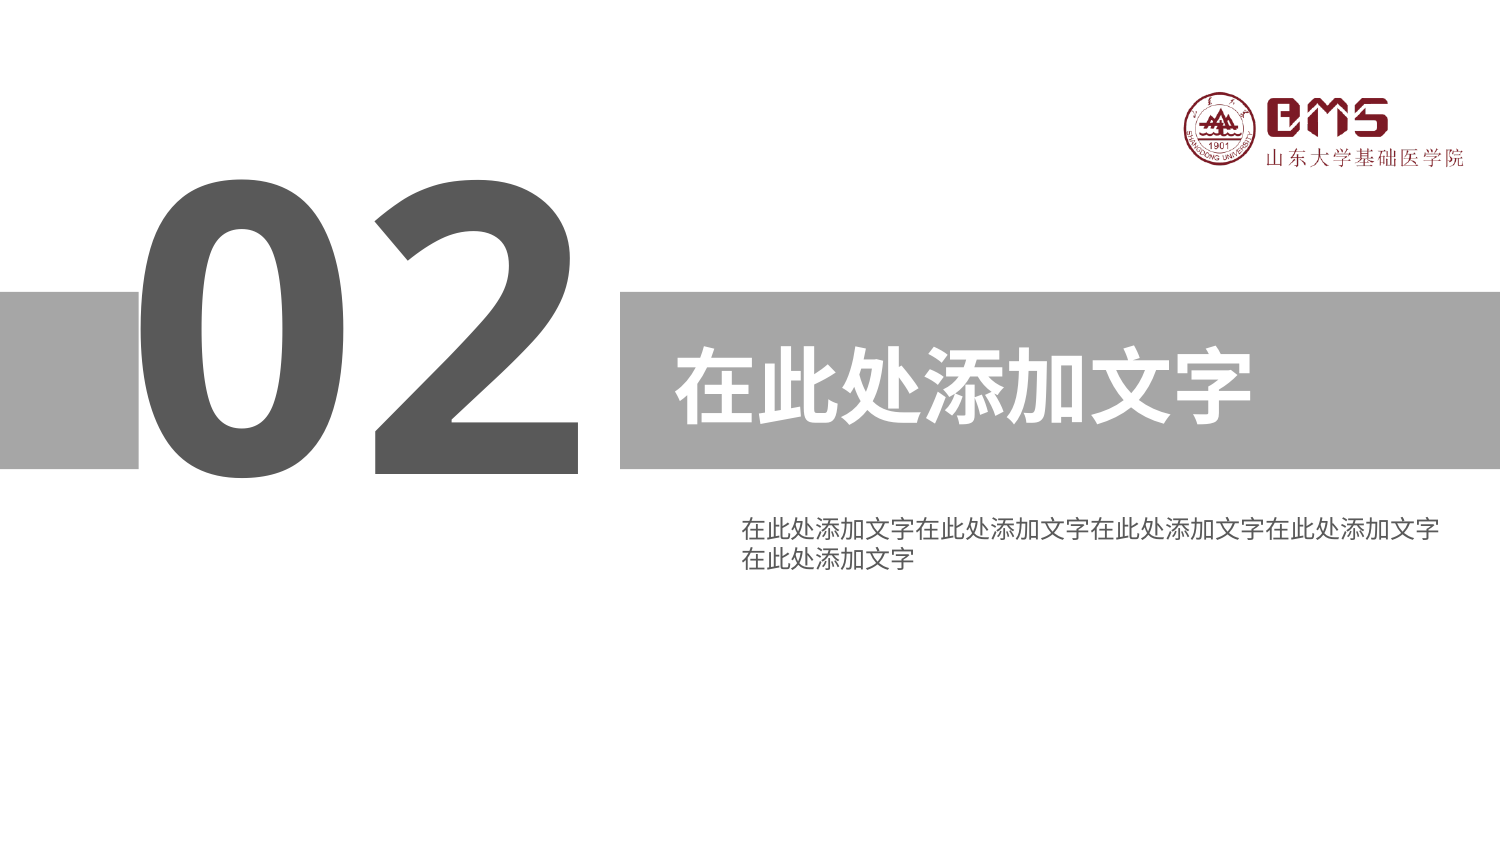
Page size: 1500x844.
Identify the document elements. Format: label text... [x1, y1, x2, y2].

text_box [0, 290, 112, 471]
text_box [619, 291, 1500, 470]
text_box 在此处添加文字在此处添加文字在此处添加文字在此处添加文字 在此处添加文字 [726, 506, 1459, 581]
picture [1163, 74, 1500, 203]
text_box 02 [112, 60, 812, 563]
